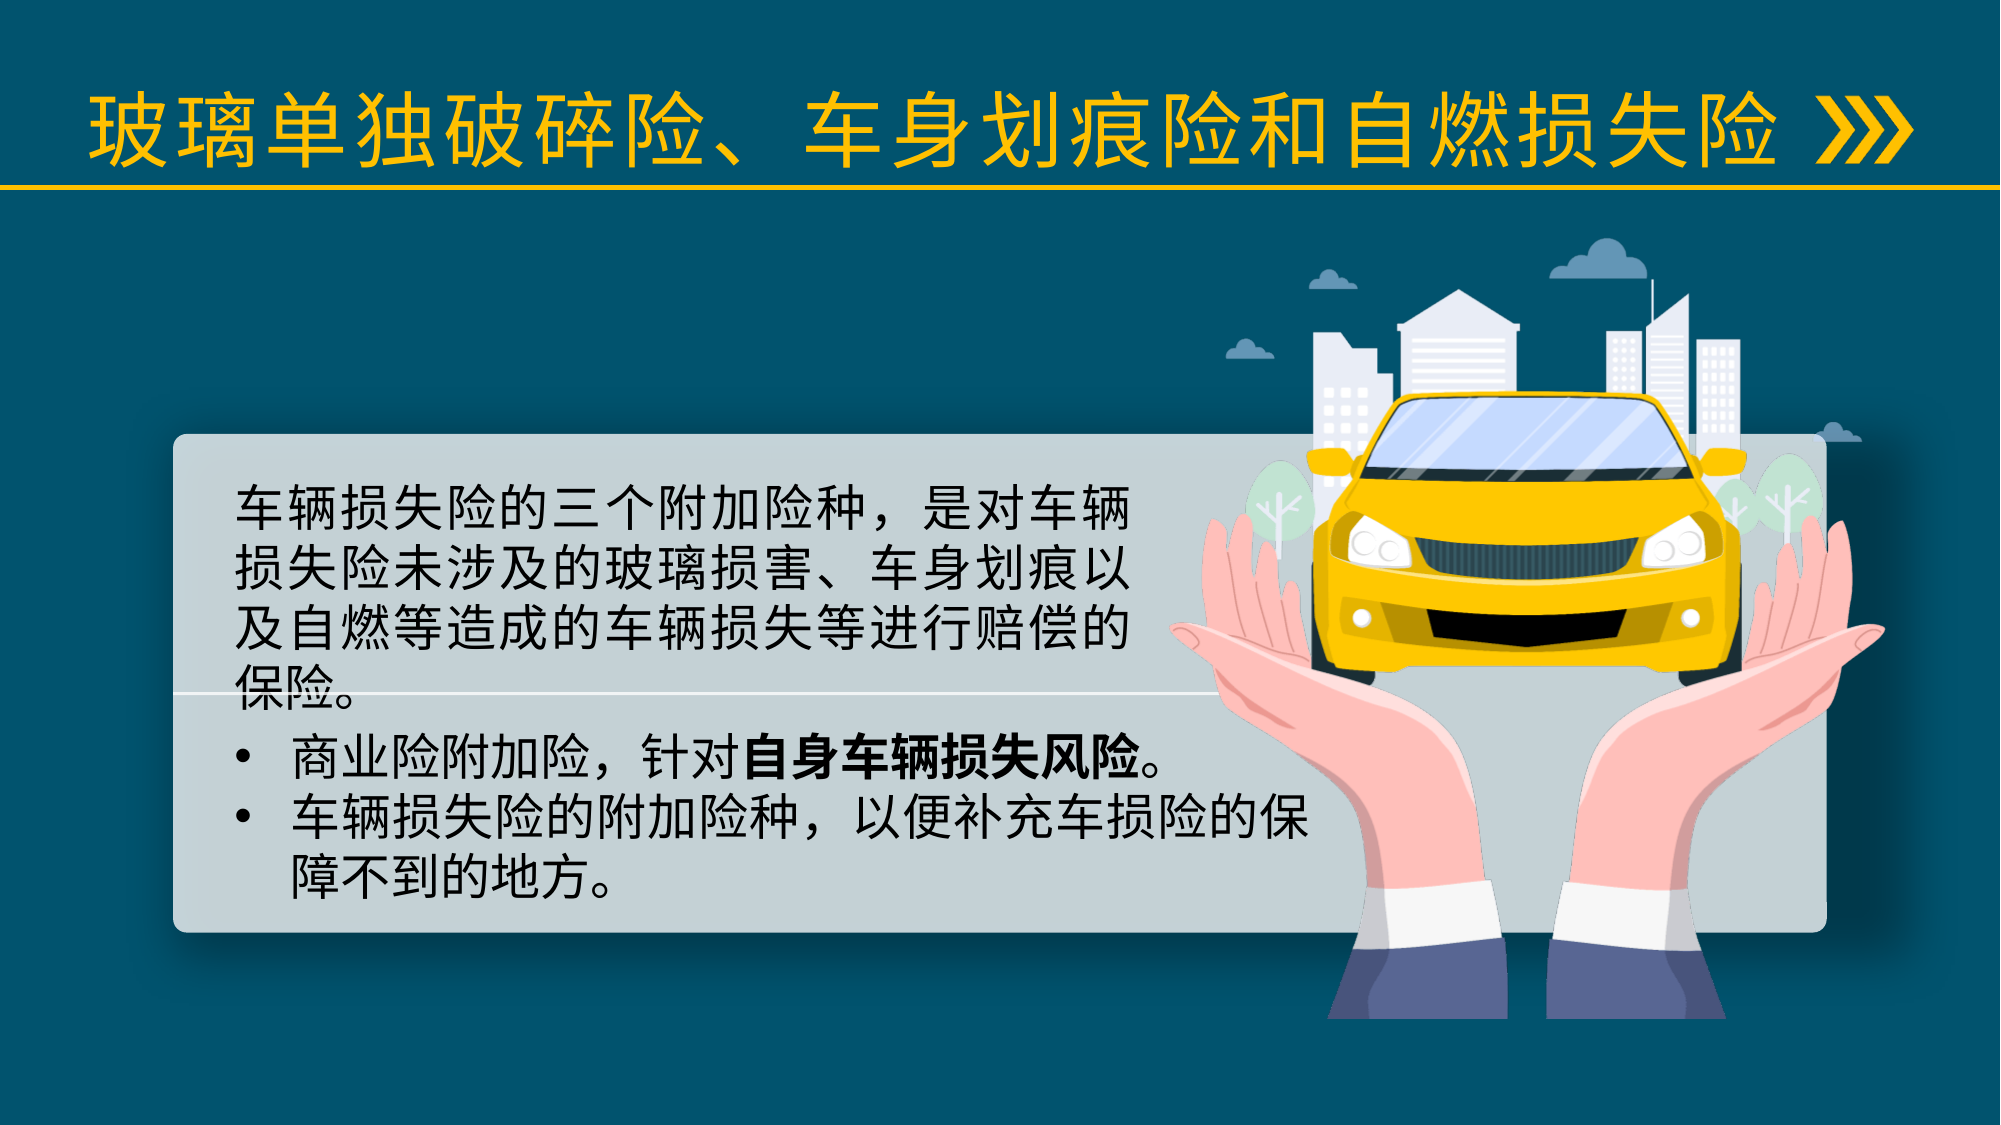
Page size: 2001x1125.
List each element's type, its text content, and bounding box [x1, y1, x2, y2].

picture [1846, 96, 1884, 163]
text_box [172, 432, 1058, 934]
picture [1431, 108, 1438, 128]
picture [1471, 150, 1477, 166]
picture [1703, 95, 1724, 167]
picture [1226, 339, 1274, 358]
picture [1072, 92, 1148, 166]
text_box 商业险附加险，针对自身车辆损失风险。 车辆损失险的附加险种，以便补充车损险的保障不到的地方。 [219, 718, 1058, 913]
picture [1726, 130, 1774, 163]
picture [1058, 280, 1884, 1018]
picture [1731, 131, 1740, 151]
picture [1817, 96, 1855, 163]
picture [1309, 270, 1357, 289]
picture [1252, 93, 1289, 167]
picture [1875, 96, 1913, 163]
picture [1725, 92, 1775, 122]
picture [1096, 112, 1147, 167]
picture [1575, 152, 1595, 167]
text_box 车辆损失险的三个附加险种，是对车辆损失险未涉及的玻璃损害、车身划痕以及自燃等造成的车辆损失等进行赔偿的保险。 [219, 469, 1058, 692]
picture [1544, 132, 1573, 166]
picture [1550, 239, 1647, 278]
text_box 车辆损失险的三个附加险种，是对车辆损失险未涉及的玻璃损害、车身划痕以及自燃等造成的车辆损失等进行赔偿的保险。 [219, 696, 1058, 718]
picture [1611, 92, 1685, 167]
picture [1453, 149, 1464, 166]
picture [1293, 99, 1323, 163]
picture [1496, 149, 1507, 166]
picture [1519, 92, 1546, 167]
picture [1432, 92, 1456, 166]
picture [1550, 121, 1590, 150]
picture [1553, 95, 1587, 114]
picture [1189, 92, 1239, 122]
picture [1498, 94, 1505, 106]
picture [1453, 92, 1507, 145]
picture [1190, 130, 1238, 163]
text_box 玻璃单独破碎险、车身划痕险和自燃损失险 [71, 70, 1058, 185]
picture [1747, 129, 1754, 148]
picture [1167, 95, 1188, 167]
picture [1352, 92, 1409, 167]
picture [1211, 129, 1218, 148]
picture [1483, 150, 1491, 166]
picture [1195, 131, 1204, 151]
